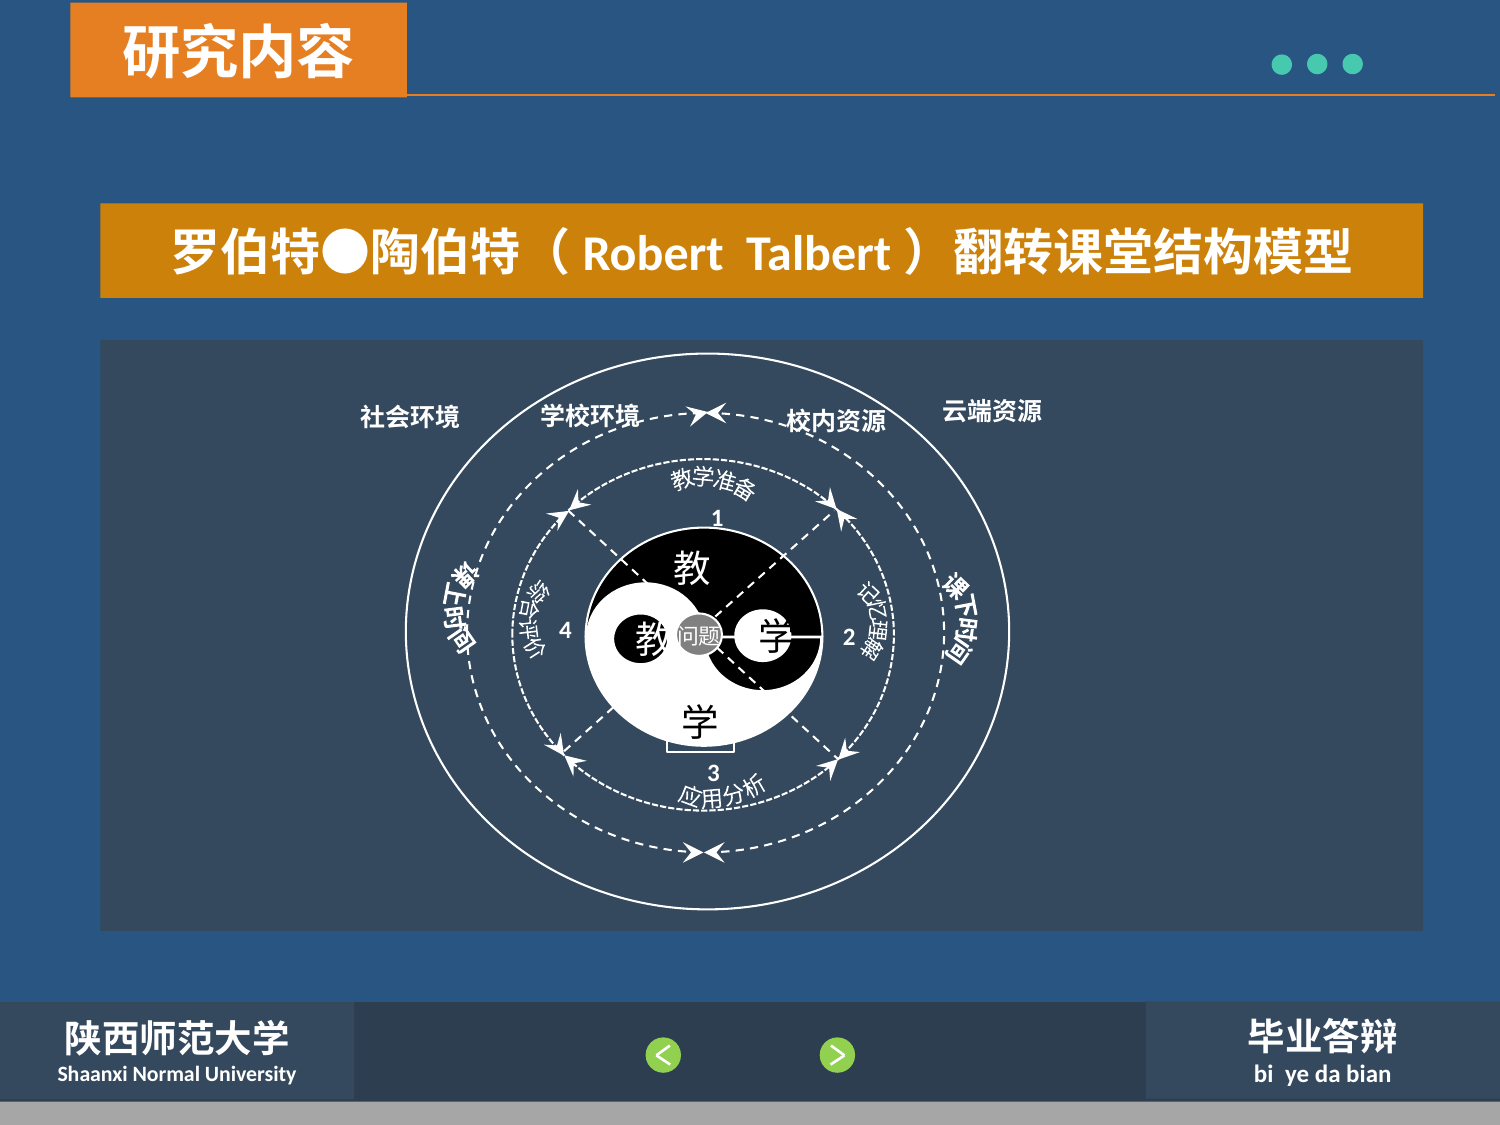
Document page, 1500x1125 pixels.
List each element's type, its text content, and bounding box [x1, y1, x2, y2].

text_box [98, 338, 1425, 933]
text_box 陕西师范大学 Shaanxi Normal University [0, 1000, 356, 1101]
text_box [645, 1037, 682, 1074]
text_box [0, 1100, 1500, 1125]
text_box 毕业答辩 bi ye da bian [1144, 999, 1500, 1101]
text_box [356, 1000, 1144, 1100]
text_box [819, 1037, 856, 1074]
text_box 罗伯特●陶伯特（Robert Talbert）翻转课堂结构模型 [98, 201, 1425, 300]
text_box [344, 353, 1059, 910]
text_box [70, 2, 1496, 98]
